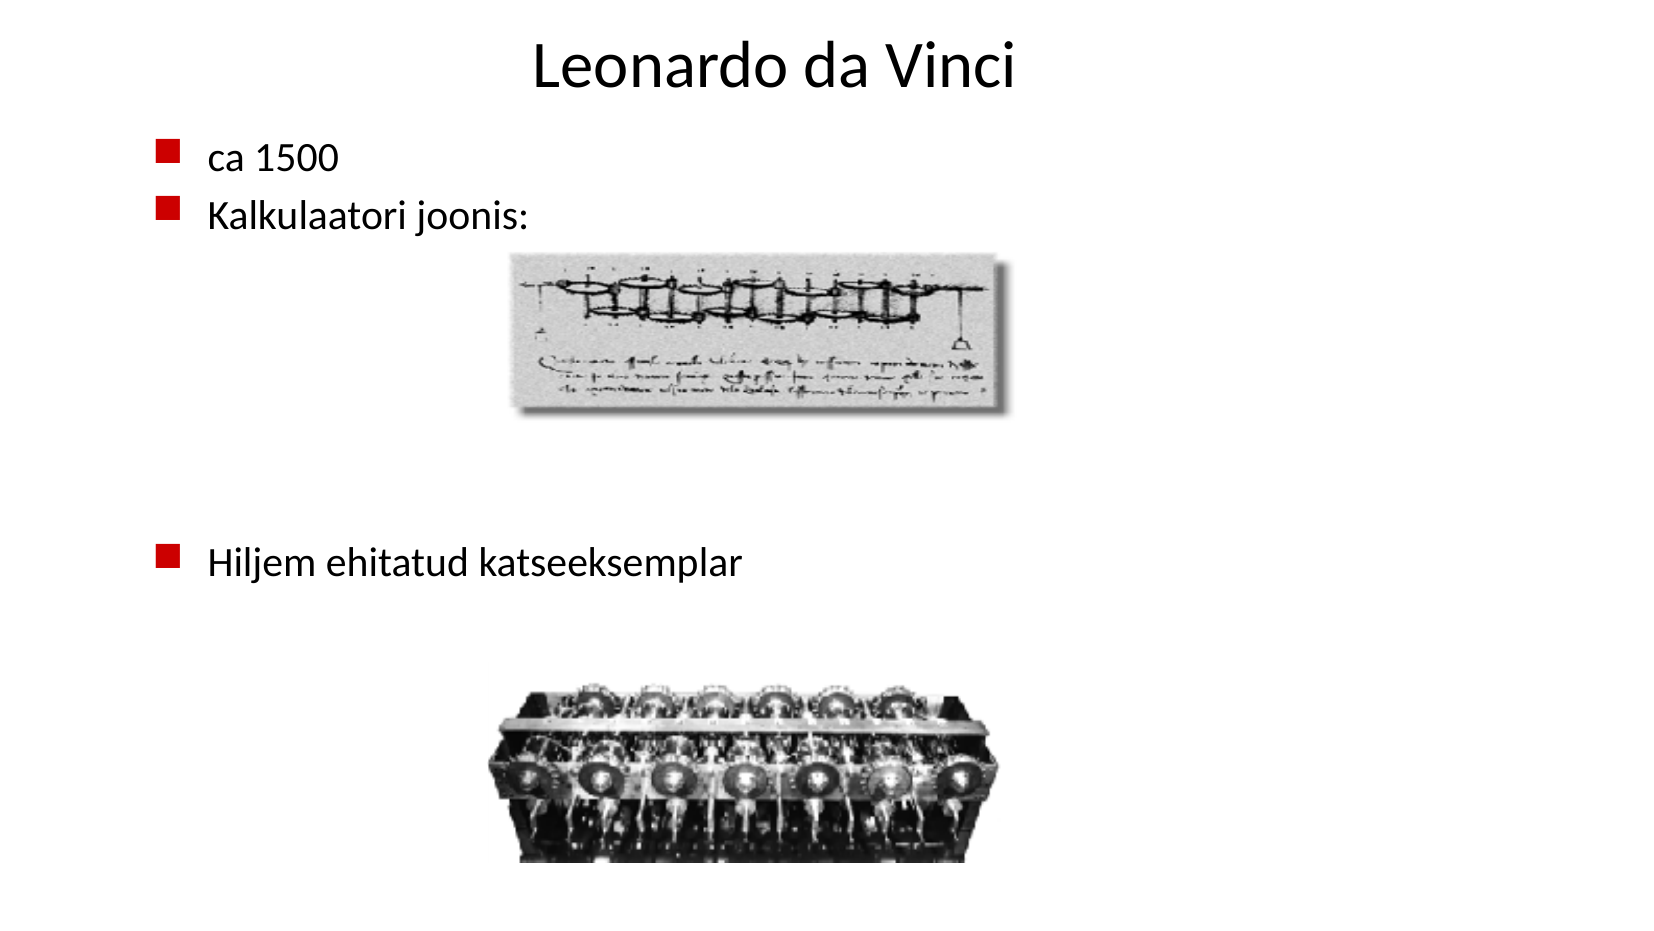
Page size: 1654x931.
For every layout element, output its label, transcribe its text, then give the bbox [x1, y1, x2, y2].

list ca 1500 Kalkulaatori joonis: Hiljem ehitatud katseeksemplar [137, 125, 1425, 931]
picture [487, 662, 1009, 863]
title Leonardo da Vinci [137, 0, 1413, 100]
picture [499, 242, 1021, 425]
